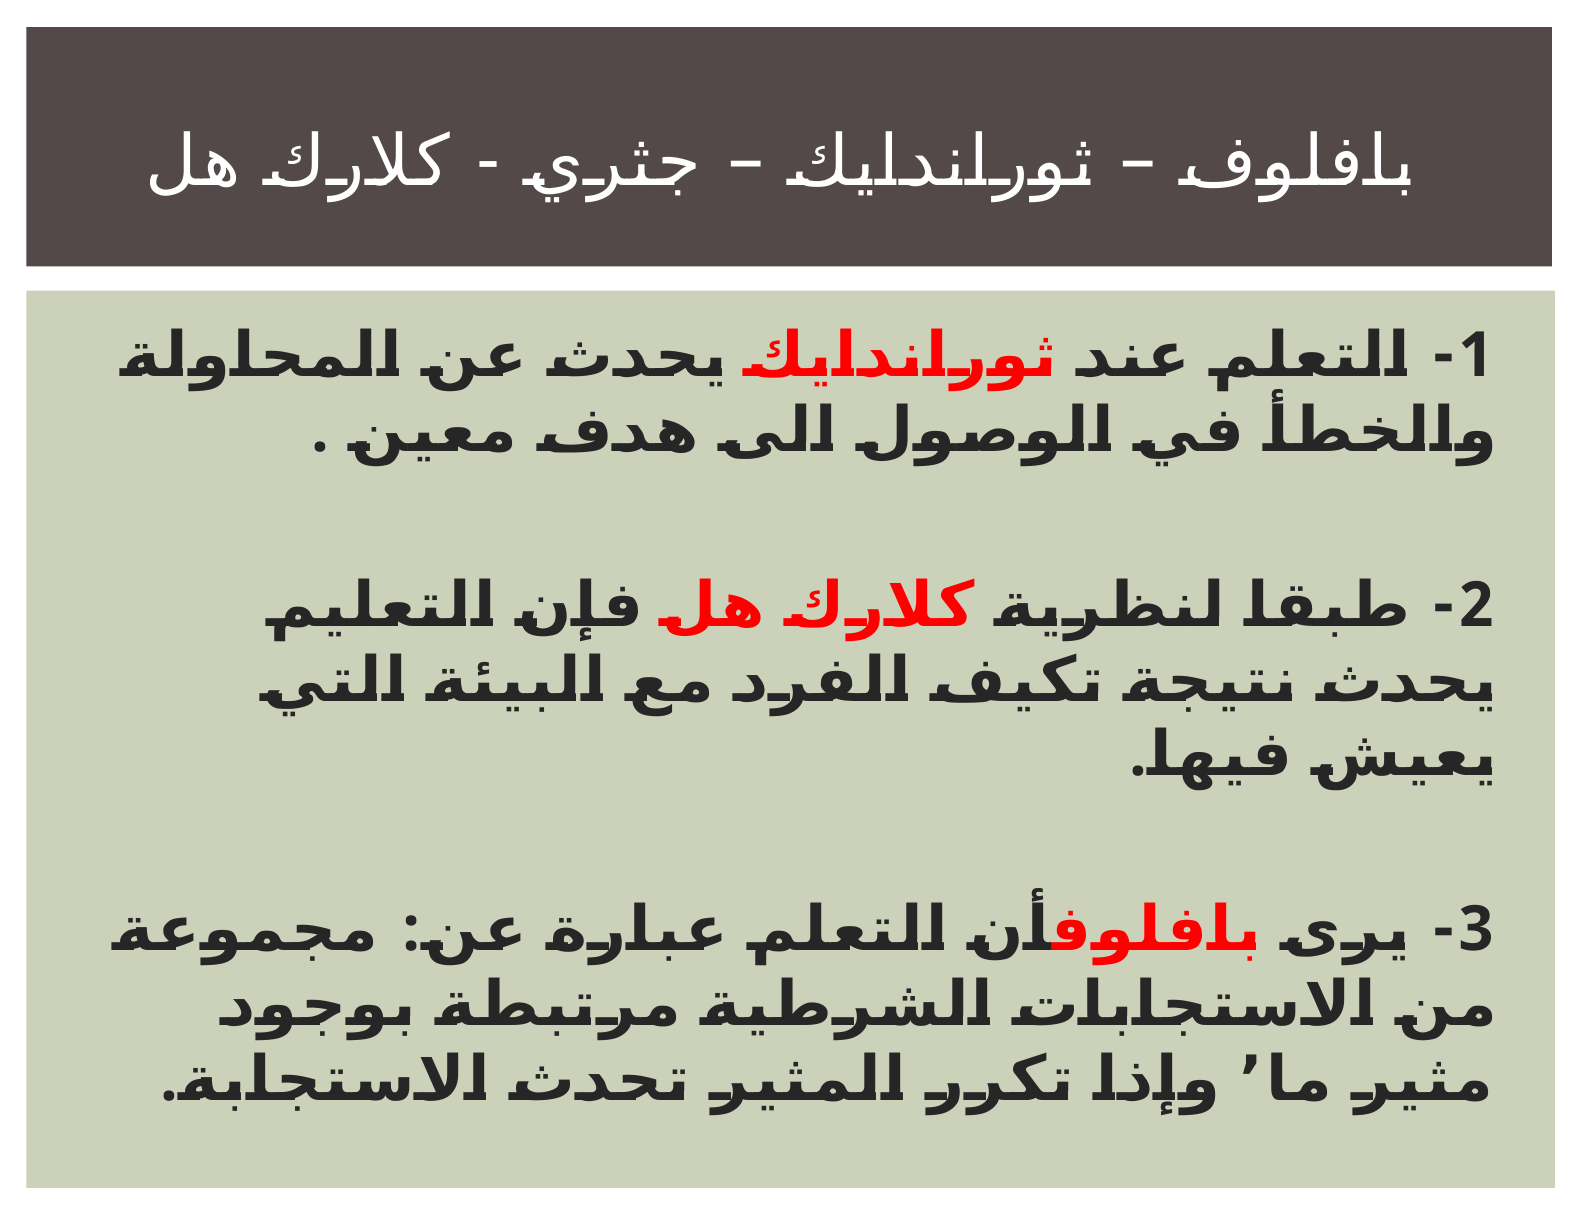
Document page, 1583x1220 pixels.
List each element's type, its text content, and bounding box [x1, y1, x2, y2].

list 1- التعلم عند ثوراندايك يحدث عن المحاولة والخطأ في الوصول الى هدف معين . 2- طبقا لنظرية كلارك هل فإن التعليم يحدث نتيجة تكيف الفرد مع البيئة التي يعيش فيها. 3- يرى بافلوفأن التعلم عبارة عن: مجموعة من الاستجابات الشرطية مرتبطة بوجود مثير ما٬ وإذا تكرر المثير تحدث الاستجابة. [65, 305, 1522, 1160]
title بافلوف – ثوراندايك – جثري - كلارك هل [65, 63, 1517, 251]
